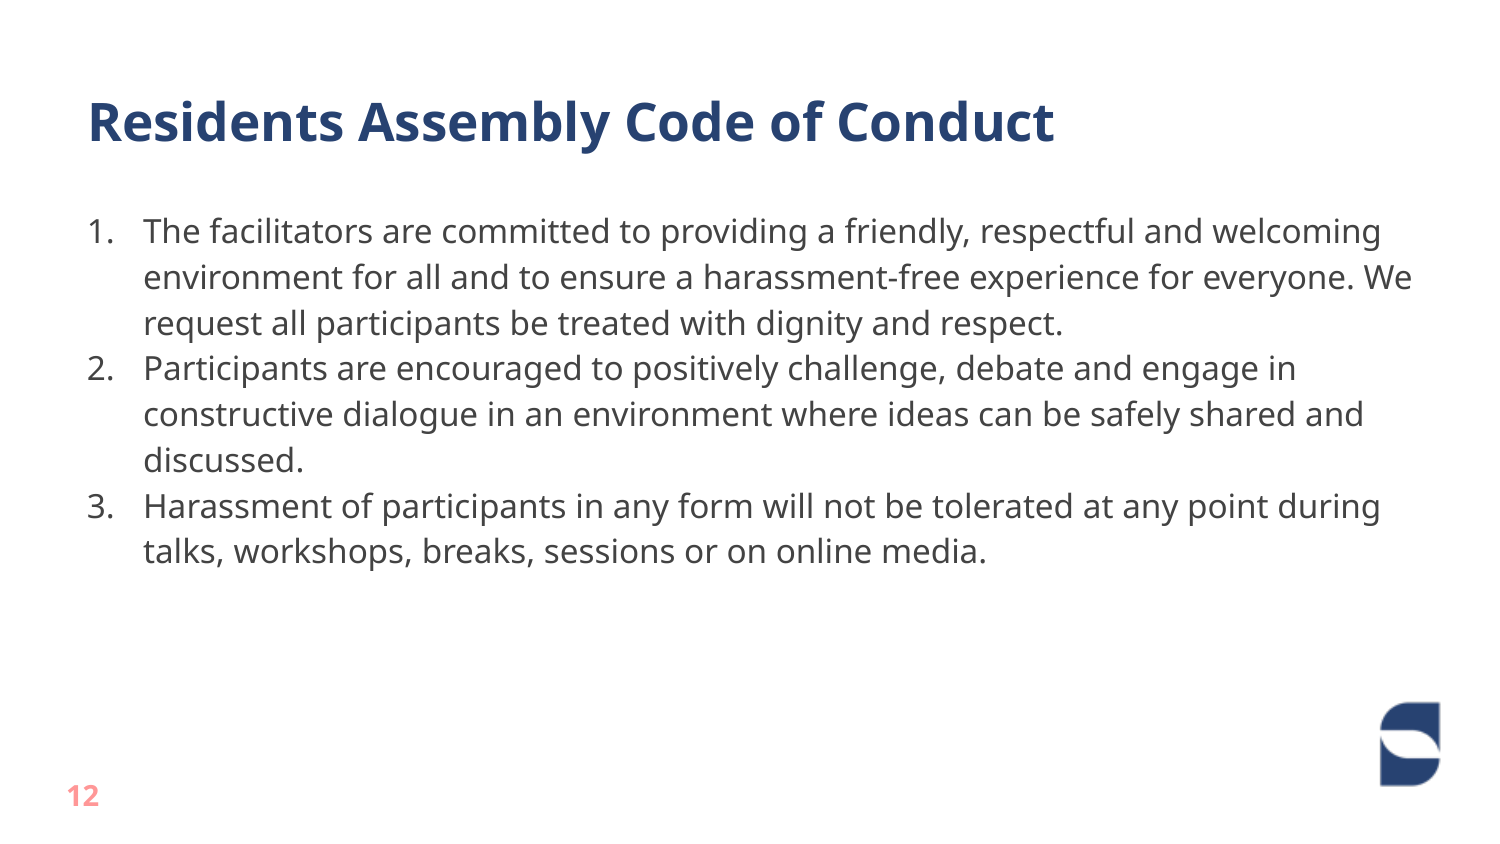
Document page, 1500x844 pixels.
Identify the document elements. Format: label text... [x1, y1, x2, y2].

picture [1363, 685, 1458, 804]
slide_number 12 [51, 764, 142, 830]
title Residents Assembly Code of Conduct [51, 72, 1449, 167]
list The facilitators are committed to providing a friendly, respectful and welcoming environment for all and to ensure a harassment-free experience for everyone. We request all participants be treated with dignity and respect. Participants are encouraged to positively challenge, debate and engage in constructive dialogue in an environment where ideas can be safely shared and discussed. Harassment of participants in any form will not be tolerated at any point during talks, workshops, breaks, sessions or on online media. [51, 189, 1449, 800]
